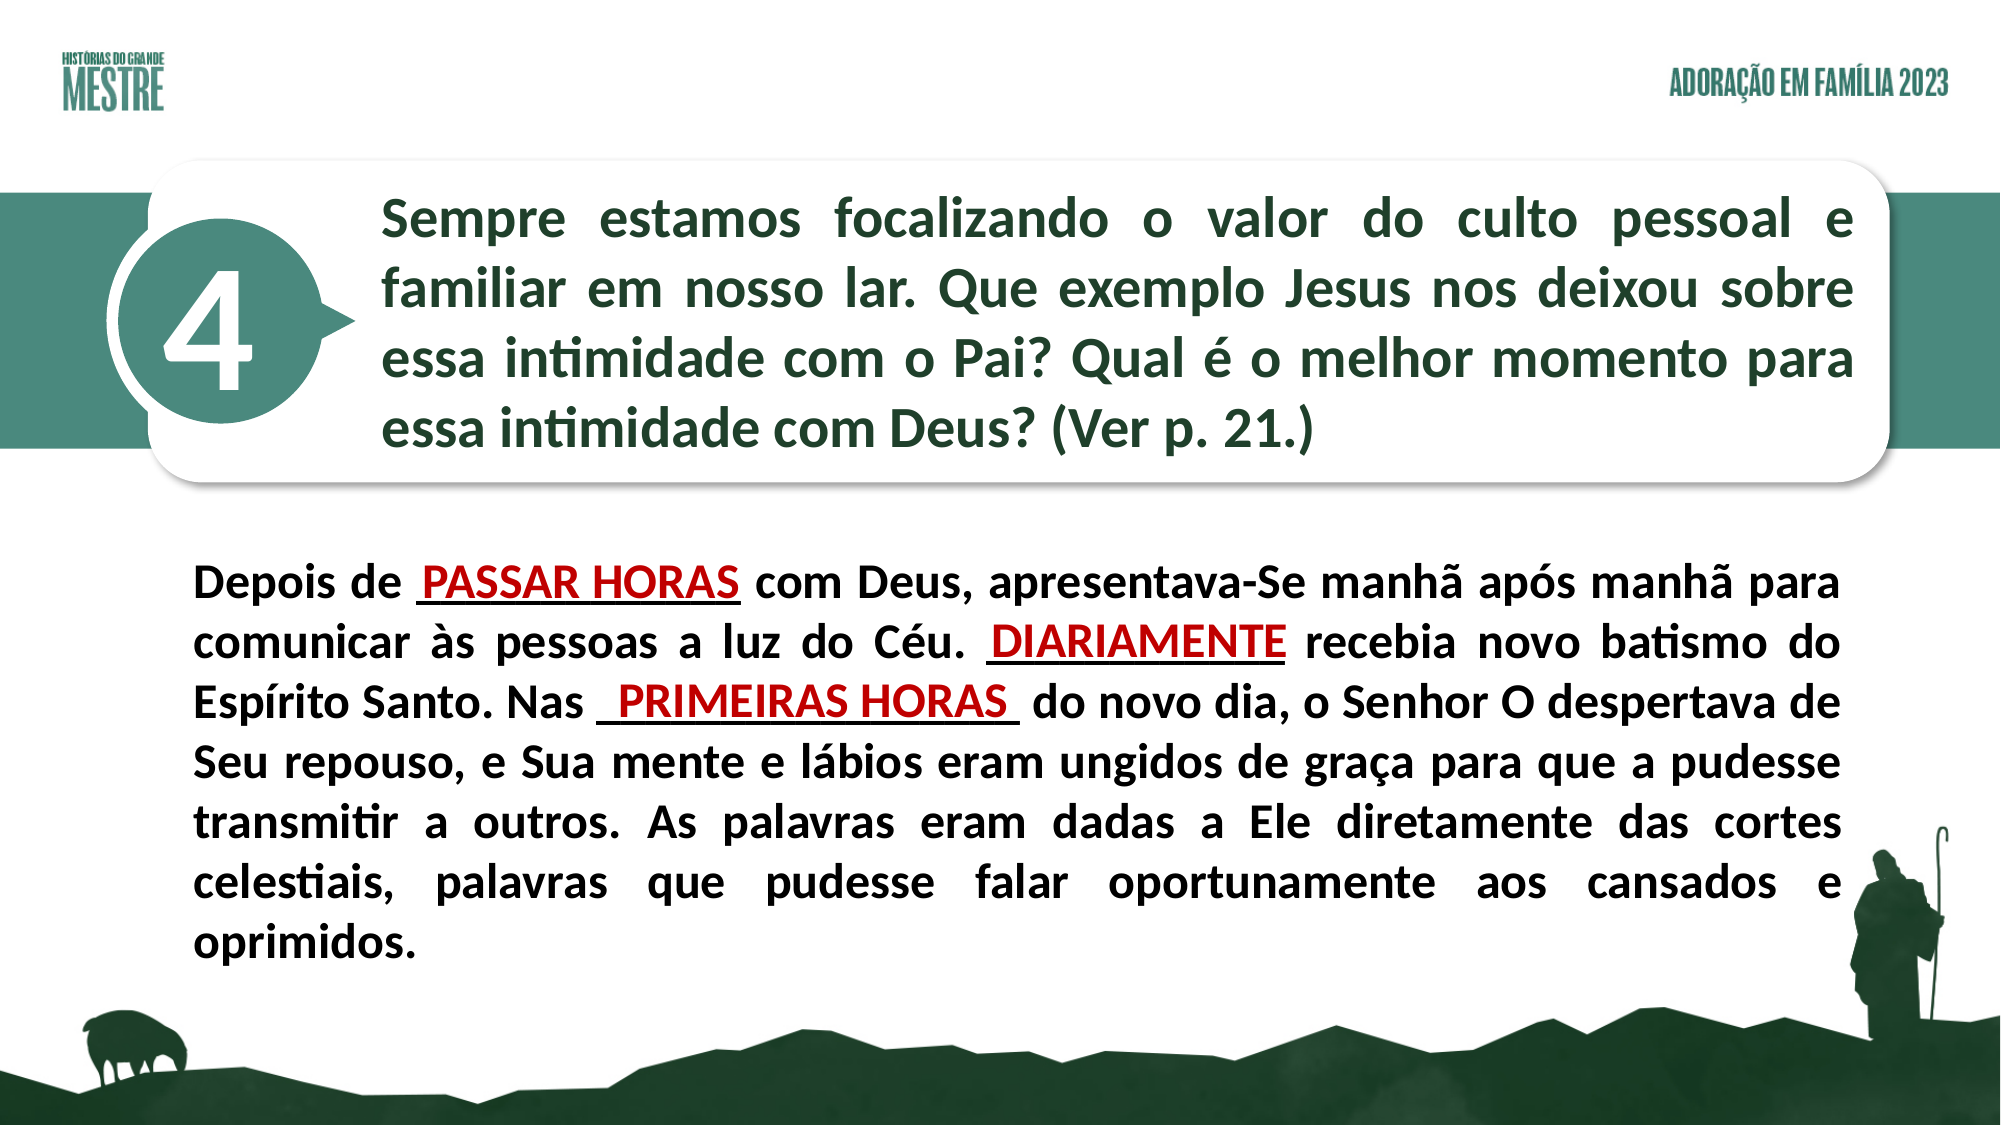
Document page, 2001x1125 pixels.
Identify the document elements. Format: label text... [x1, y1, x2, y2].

text_box PRIMEIRAS HORAS [603, 659, 1044, 735]
picture [0, 0, 2001, 1125]
text_box DIARIAMENTE [976, 599, 1315, 675]
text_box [0, 160, 2000, 483]
text_box PASSAR HORAS [407, 541, 771, 617]
text_box Depois de _____________ com Deus, apresentava-Se manhã após manhã para comunicar às pessoas a luz do Céu. ____________ recebia novo batismo do Espírito Santo. Nas _________________ do novo dia, o Senhor O despertava de Seu repouso, e Sua mente e lábios eram ungidos de graça para que a pudesse transmitir a outros. As palavras eram dadas a Ele diretamente das cortes celestiais, palavras que pudesse falar oportunamente aos cansados e oprimidos. [179, 541, 1859, 977]
